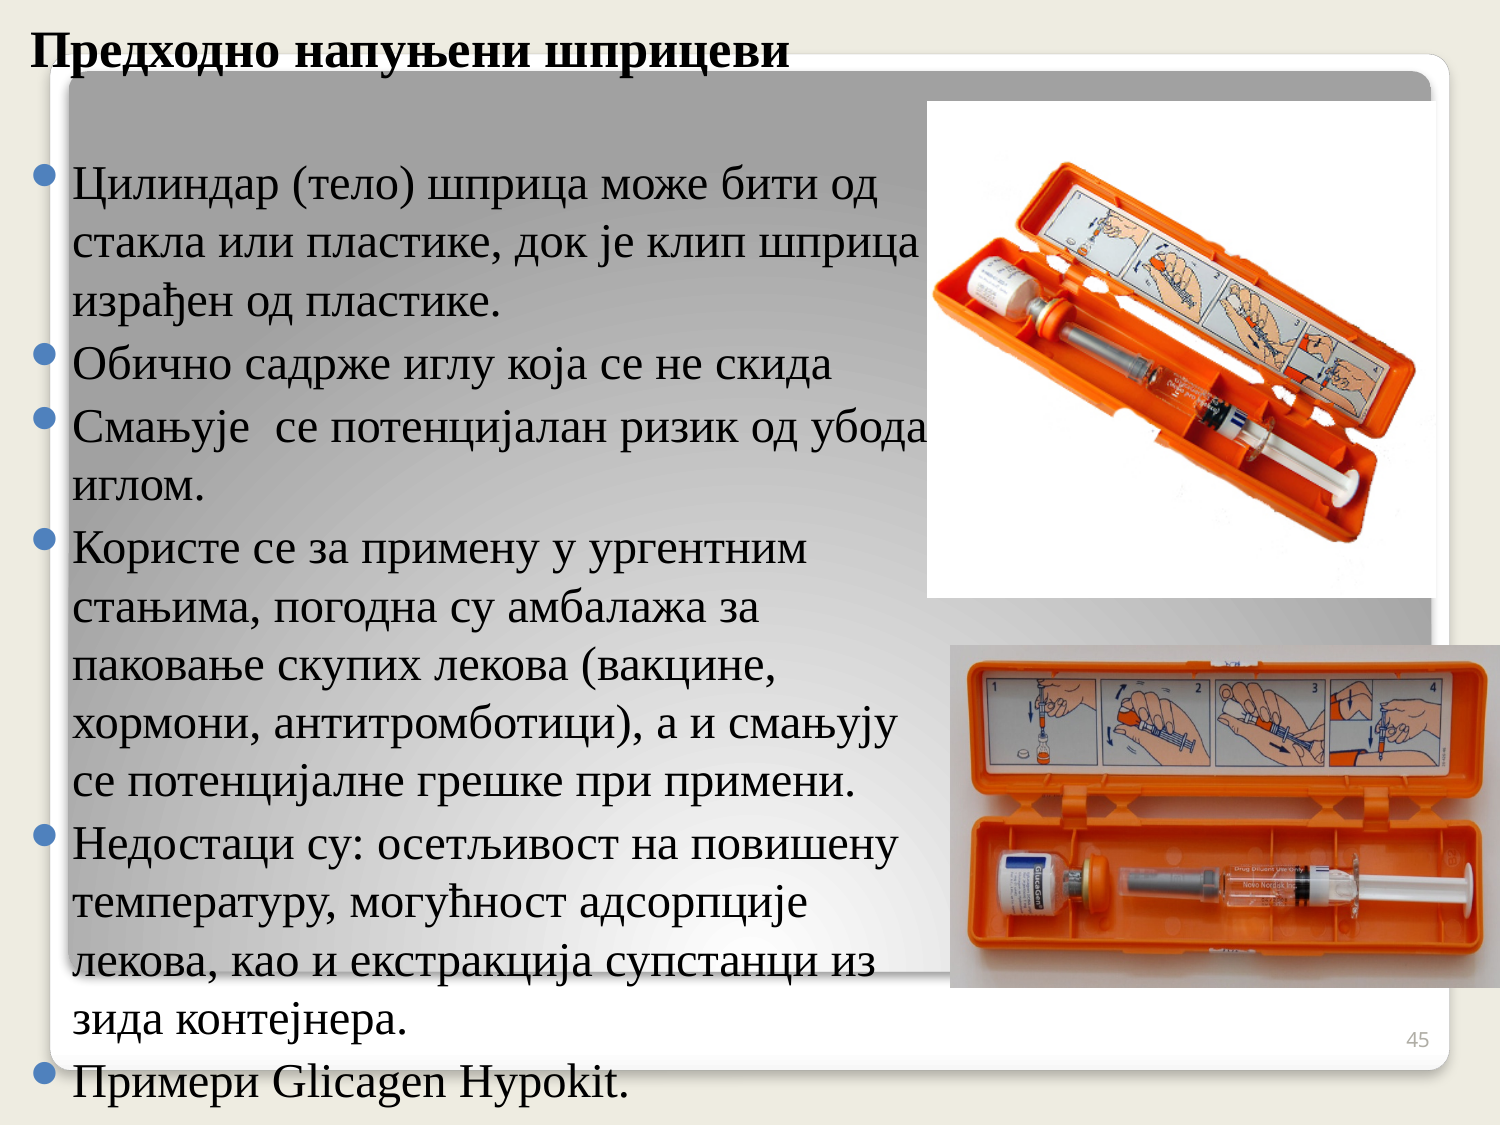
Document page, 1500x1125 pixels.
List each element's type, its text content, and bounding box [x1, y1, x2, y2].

list Предходно напуњени шприцеви Цилиндар (тело) шприца може бити од стакла или пластике, док је клип шприца израђен од пластике. Обично садрже иглу која се не скида Смањује се потенцијалан ризик од убода иглом. Користе се за примену у ургентним стањима, погодна су амбалажа за паковање скупих лекова (вакцине, хормони, антитромботици), а и смањују се потенцијалне грешке при примени. Недостаци су: осетљивост на повишену температуру, могућност адсорпције лекова, као и екстракција супстанци из зида контејнера. Примери Glicagen Hypokit. [0, 0, 951, 1125]
picture [950, 644, 1500, 988]
slide_number 45 [1369, 1002, 1445, 1063]
picture [926, 101, 1436, 599]
